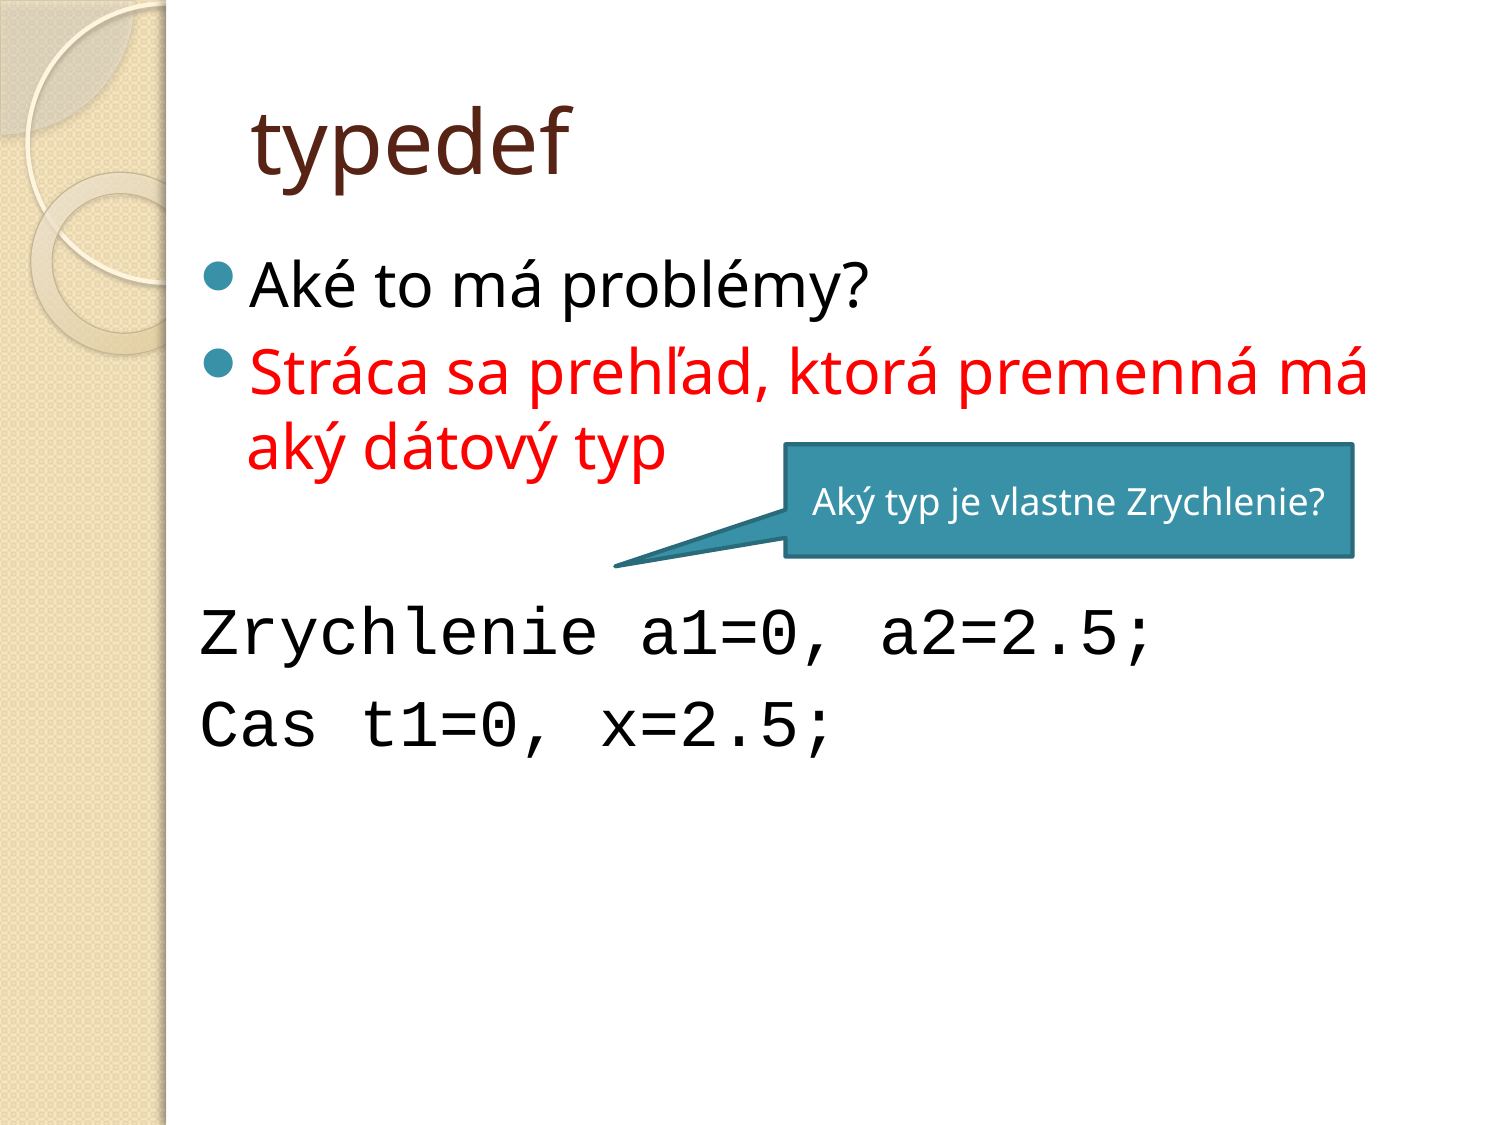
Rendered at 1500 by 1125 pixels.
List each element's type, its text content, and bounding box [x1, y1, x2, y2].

title typedef [235, 45, 1466, 233]
list Aké to má problémy? Stráca sa prehľad, ktorá premenná má aký dátový typ Zrychlenie a1=0, a2=2.5; Cas t1=0, x=2.5; [171, 237, 1500, 1125]
text_box Aký typ je vlastne Zrychlenie? [613, 442, 1355, 569]
